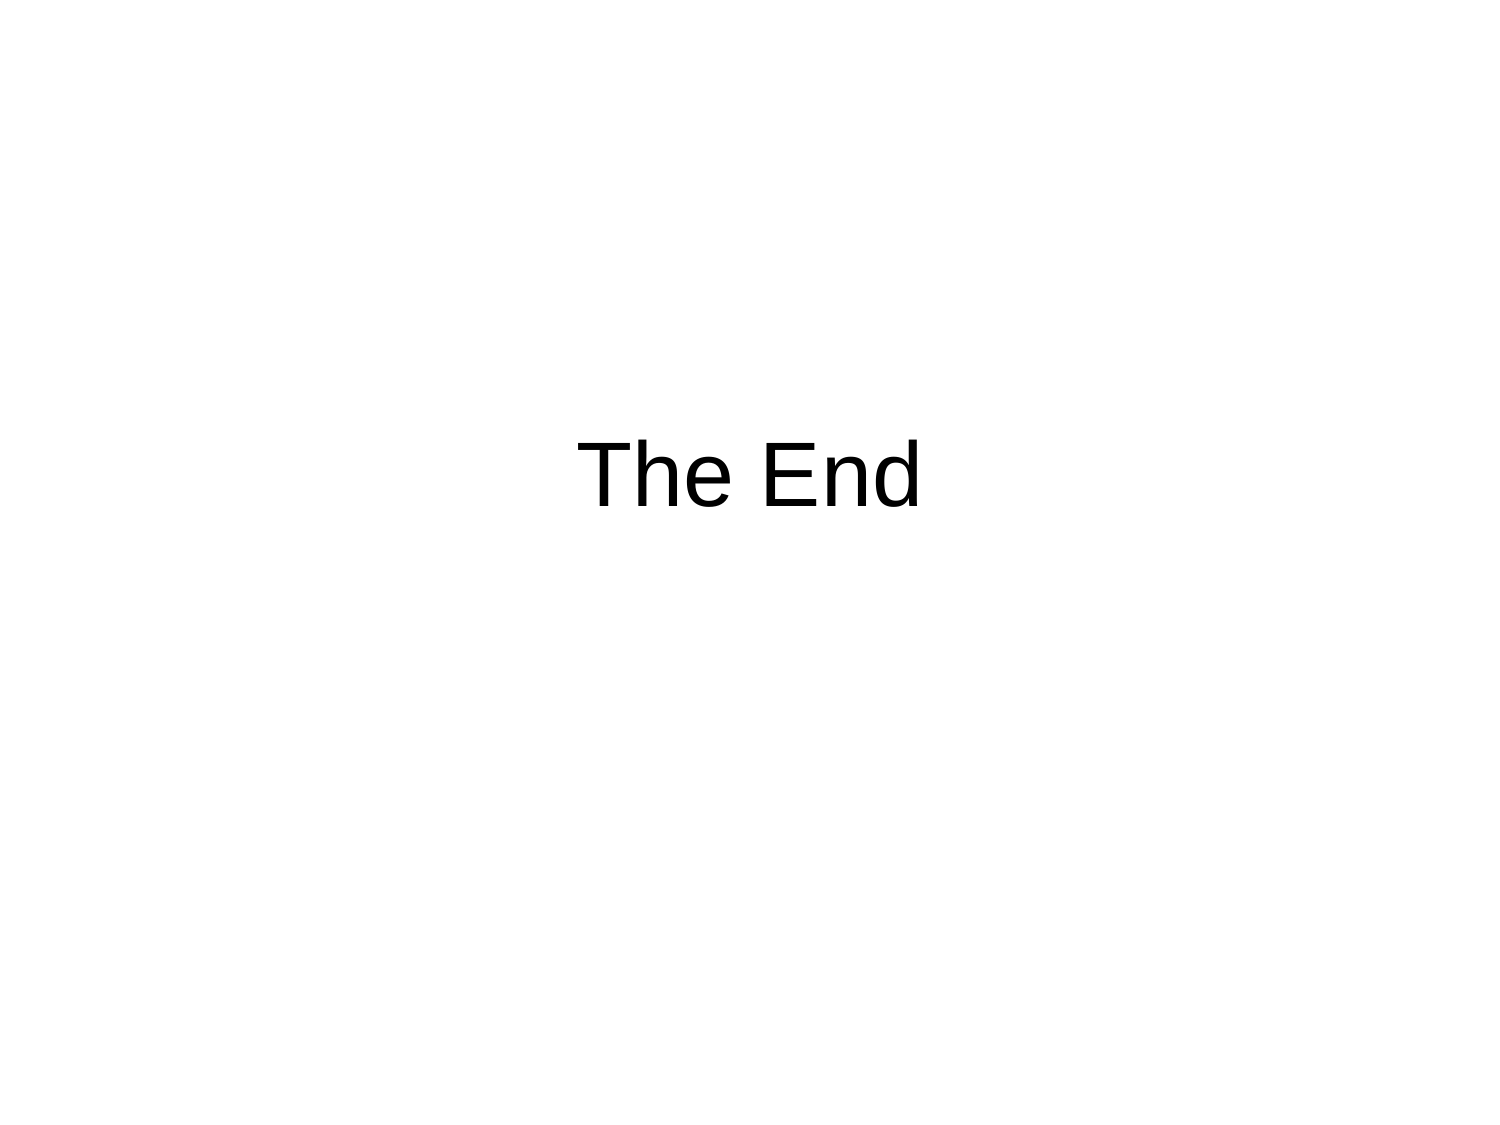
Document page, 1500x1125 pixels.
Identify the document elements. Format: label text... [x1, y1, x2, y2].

title The End [112, 349, 1388, 591]
